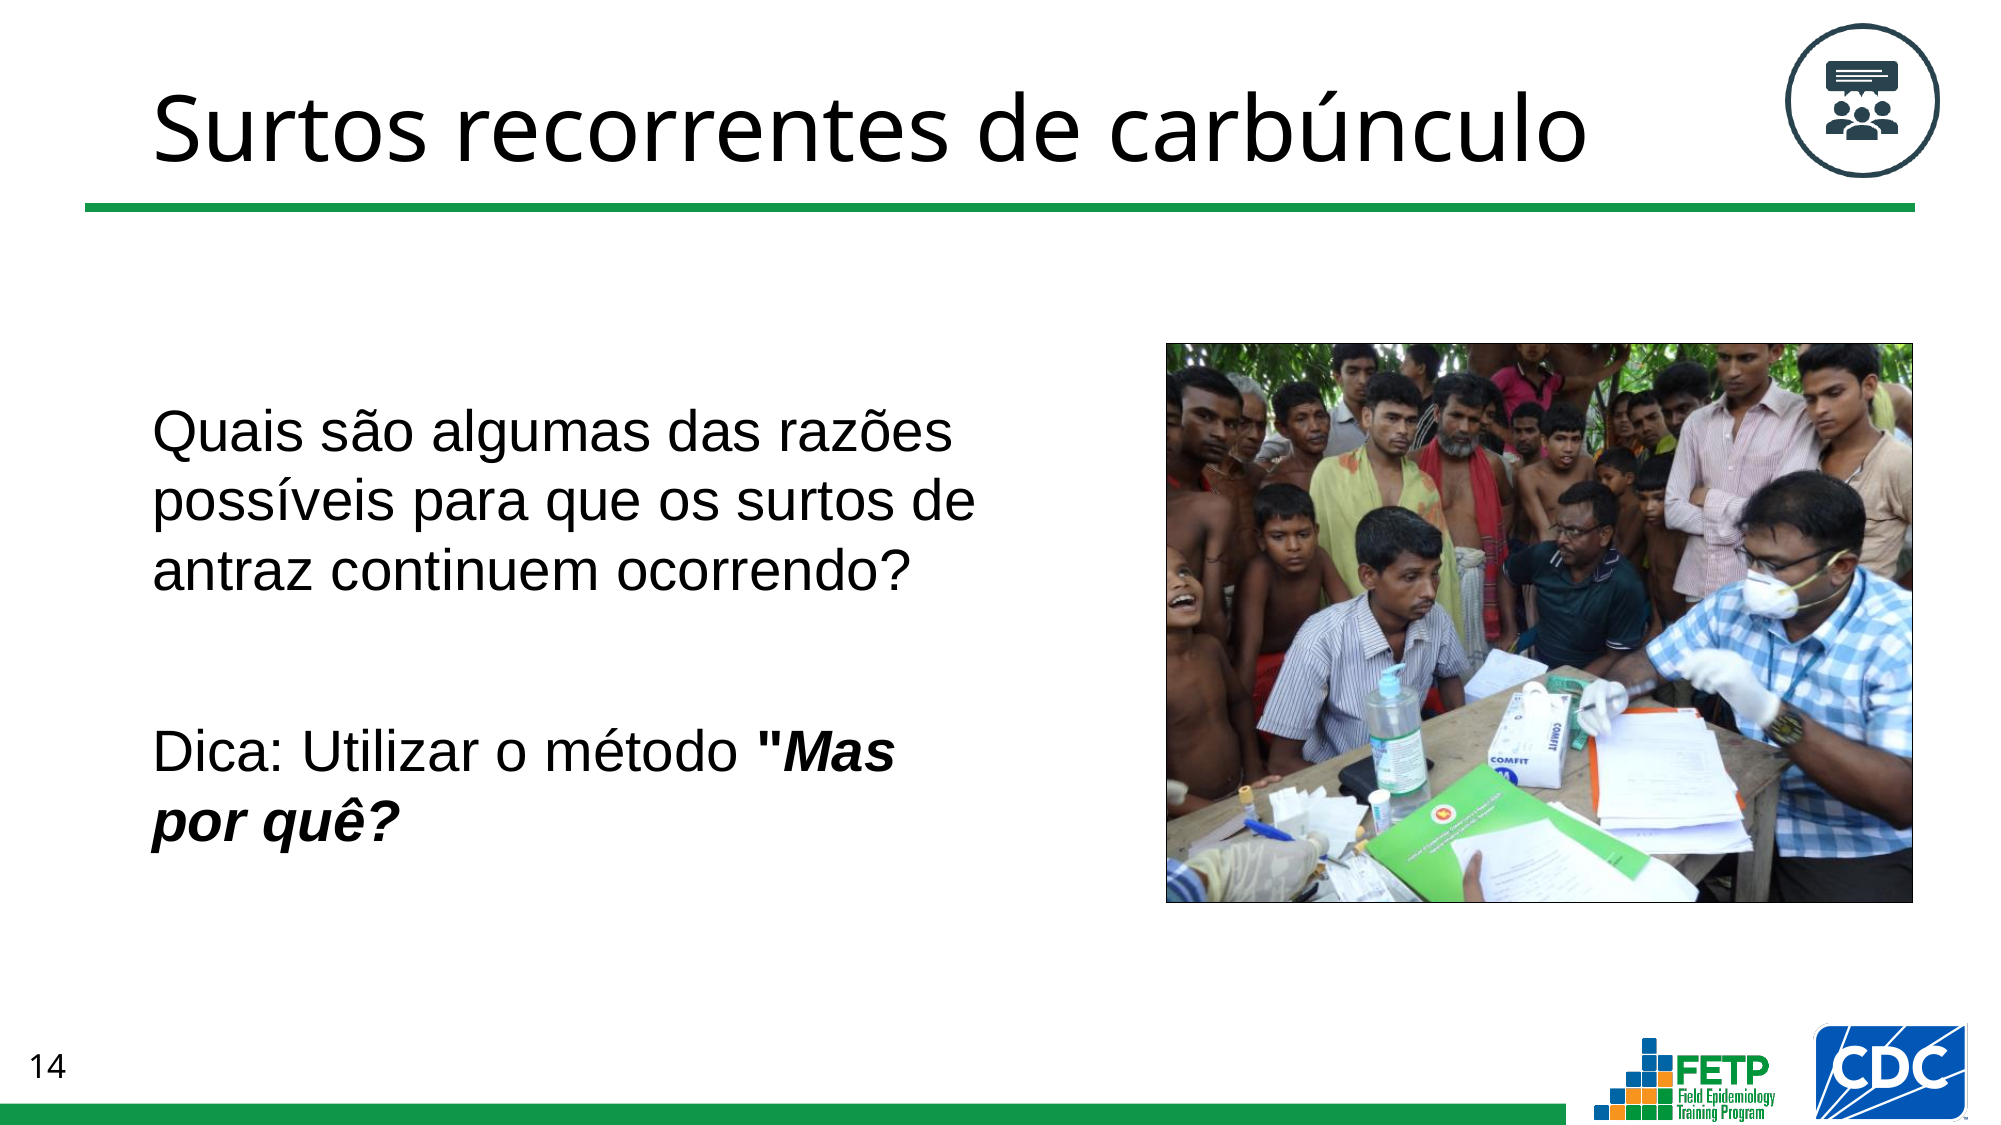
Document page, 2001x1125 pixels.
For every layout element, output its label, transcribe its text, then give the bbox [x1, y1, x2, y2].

picture [1785, 23, 1940, 178]
list Quais são algumas das razões possíveis para que os surtos de antraz continuem ocorrendo? Dica: Utilizar o método "Mas por quê? [137, 242, 1100, 1004]
title Surtos recorrentes de carbúnculo [137, 75, 1738, 207]
picture [1166, 343, 1913, 903]
picture [1594, 1038, 1775, 1122]
picture [1813, 1023, 1968, 1122]
